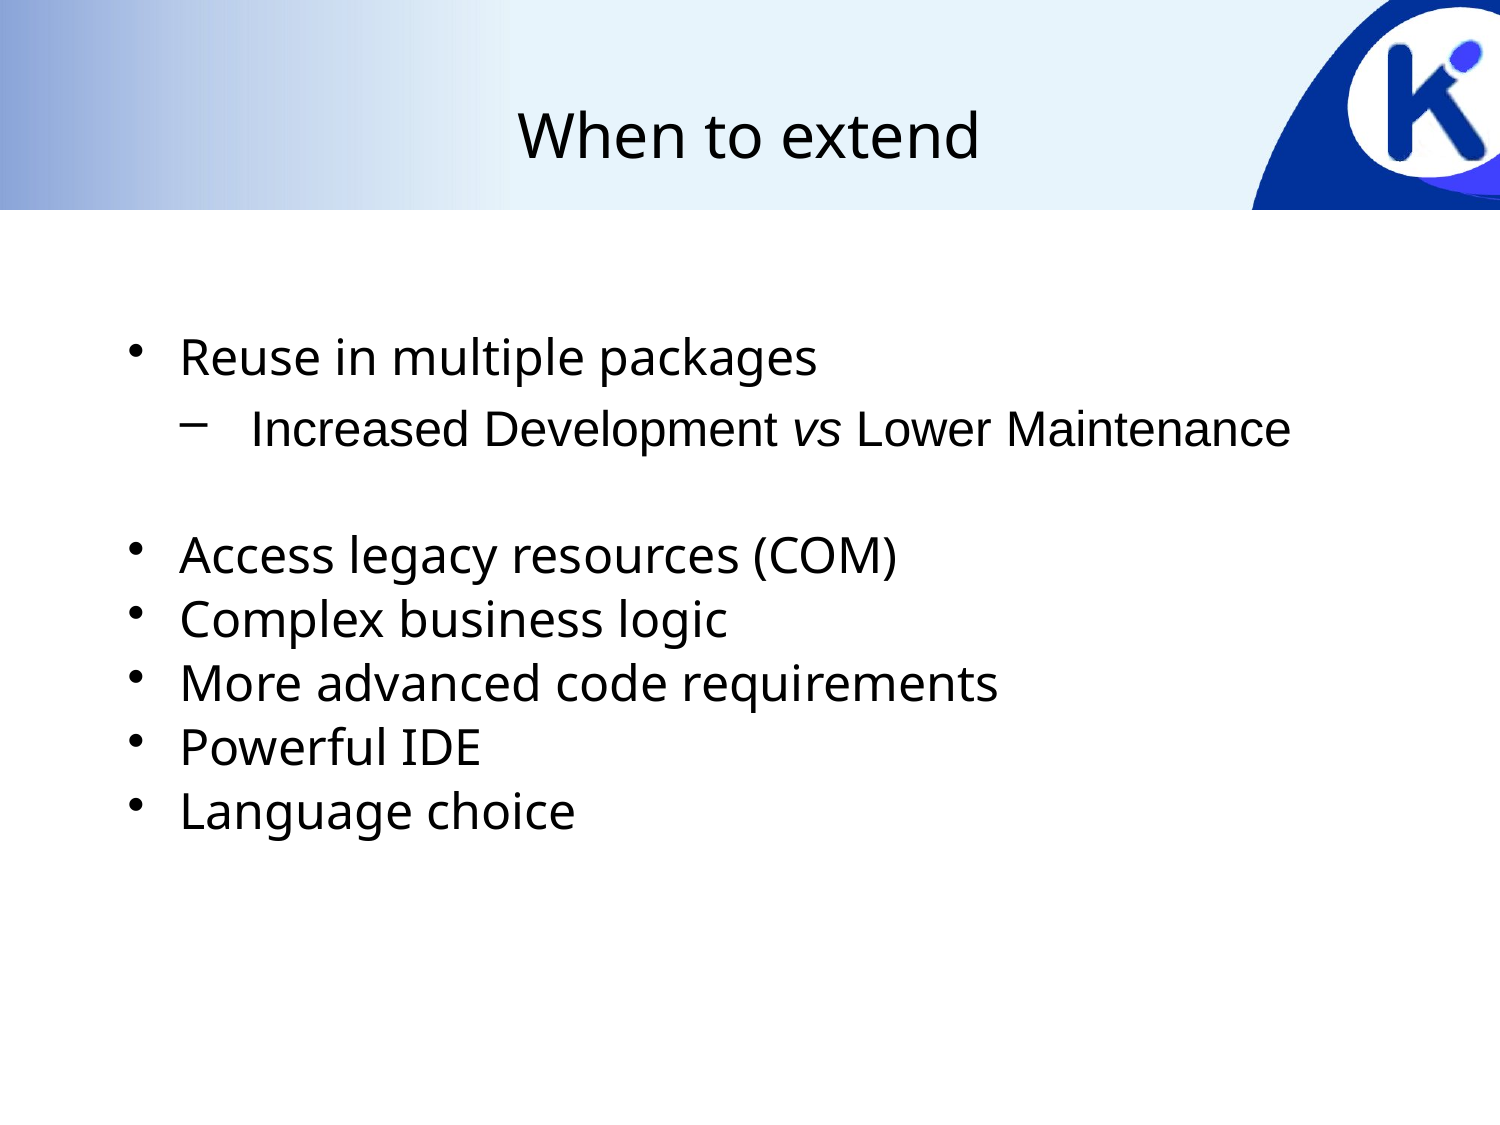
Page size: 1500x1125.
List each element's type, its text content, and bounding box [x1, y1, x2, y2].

title When to extend [0, 46, 1500, 235]
list Reuse in multiple packages Increased Development vs Lower Maintenance Access legacy resources (COM) Complex business logic More advanced code requirements Powerful IDE Language choice [112, 324, 1388, 1076]
picture [0, 0, 1500, 46]
